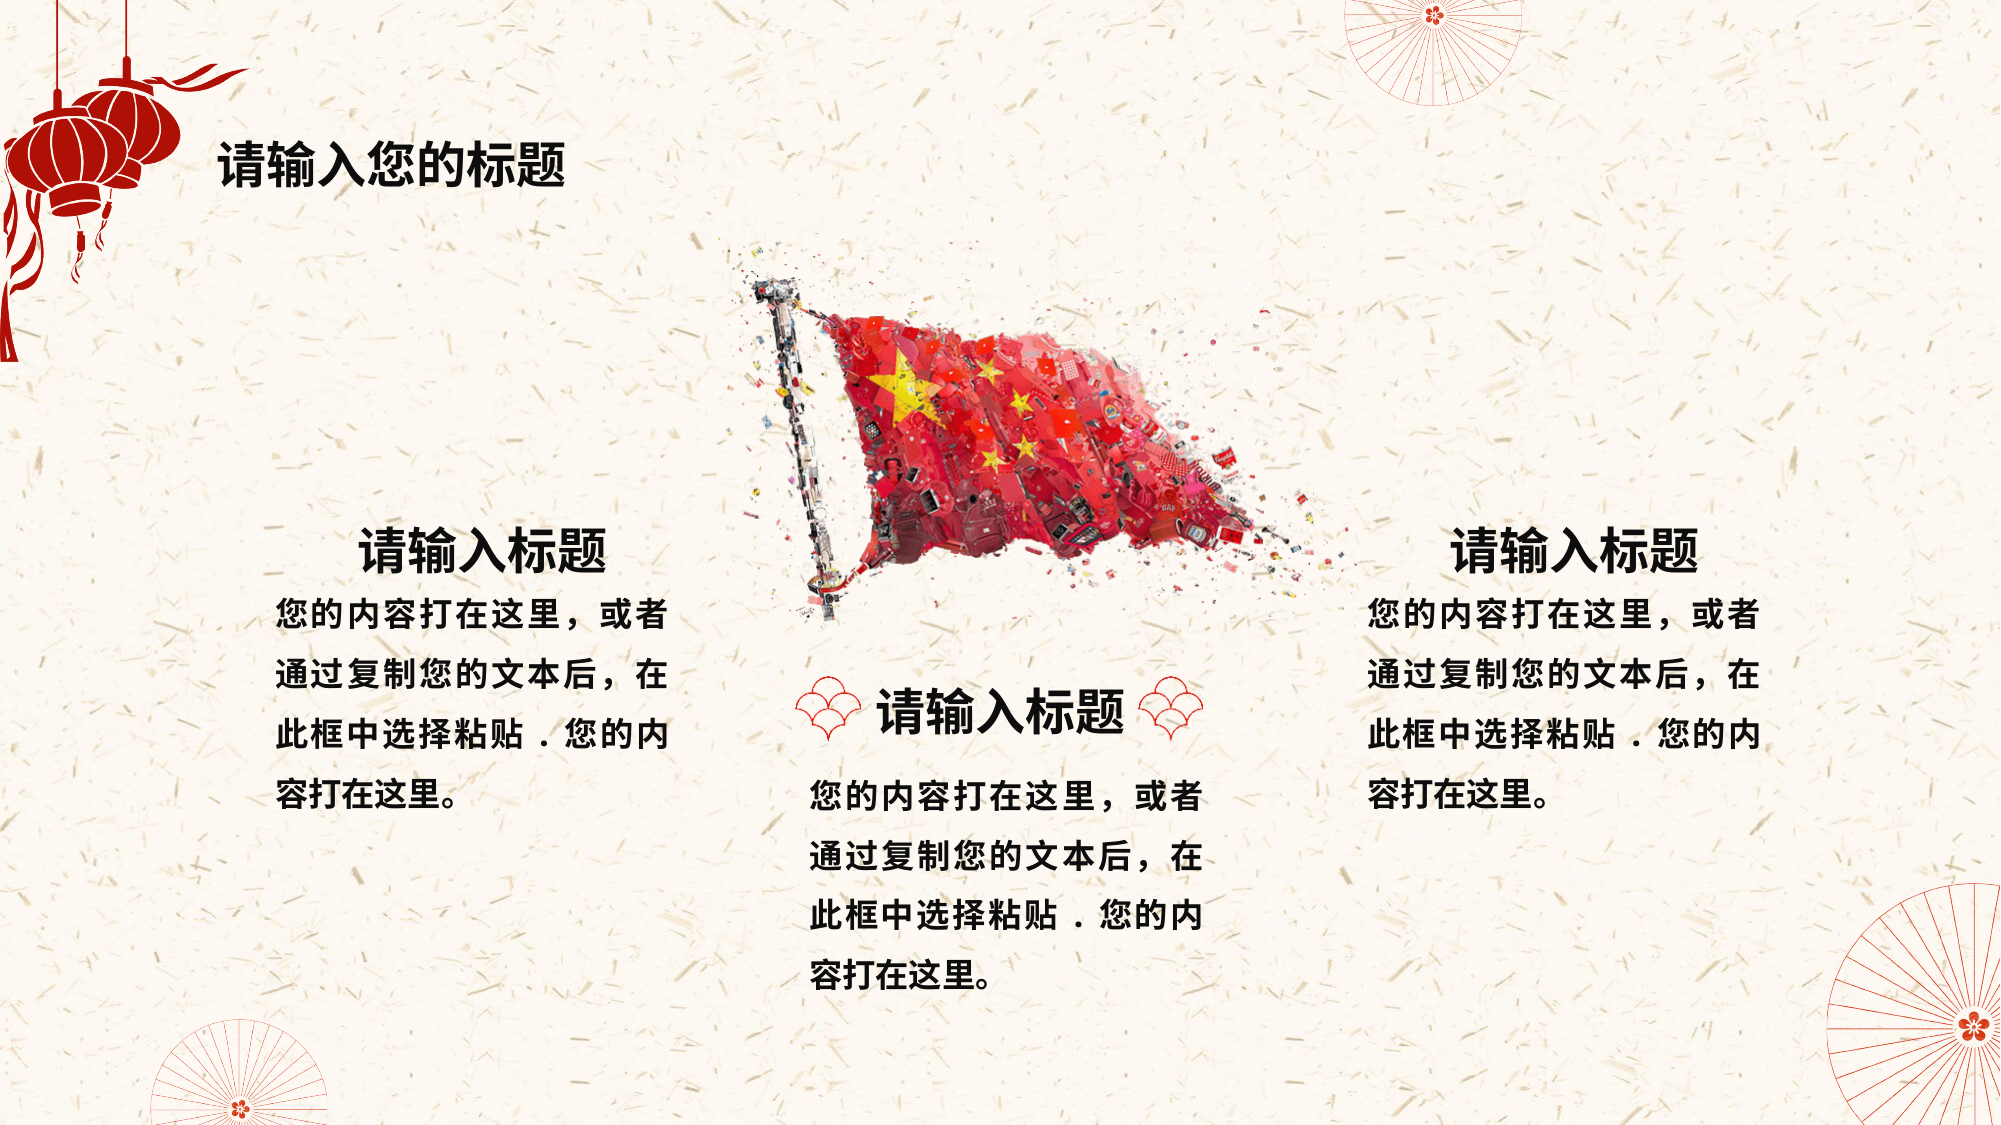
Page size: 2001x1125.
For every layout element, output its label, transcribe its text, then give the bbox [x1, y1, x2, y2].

text_box 请输入您的标题 [250, 125, 597, 201]
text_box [274, 512, 670, 811]
picture [0, 0, 2001, 1125]
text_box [1367, 512, 1762, 811]
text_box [795, 672, 1204, 993]
